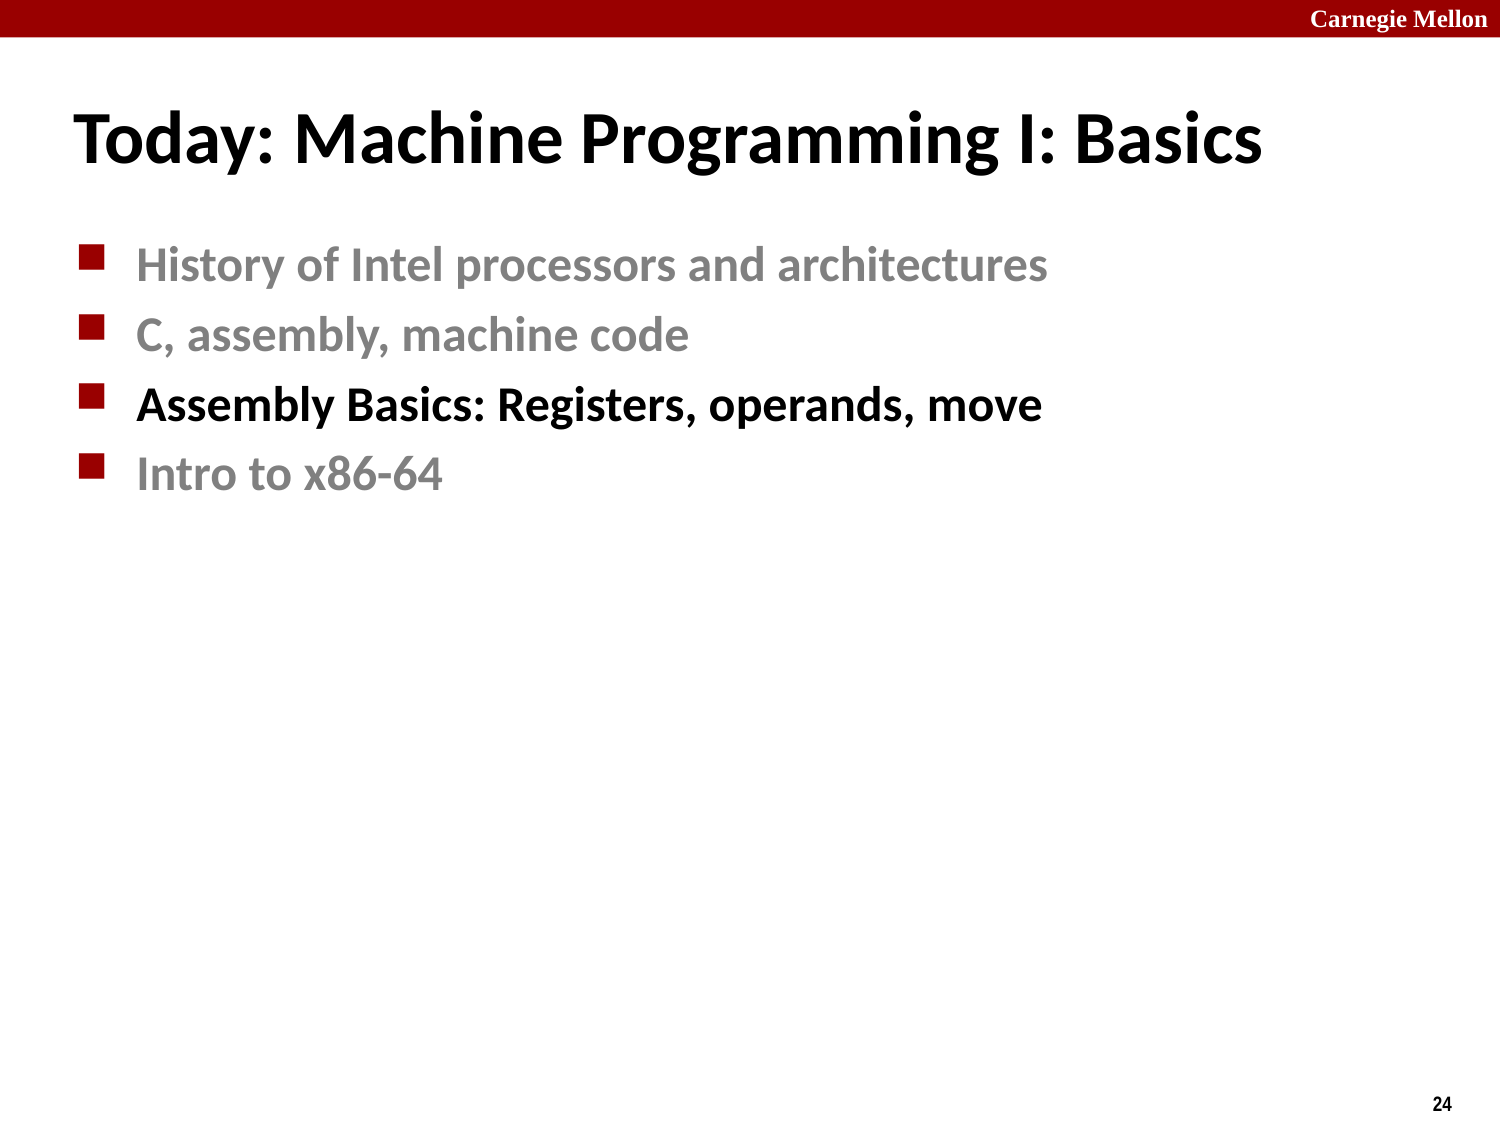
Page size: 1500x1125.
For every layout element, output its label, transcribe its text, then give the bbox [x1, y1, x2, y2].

list History of Intel processors and architectures C, assembly, machine code Assembly Basics: Registers, operands, move Intro to x86-64 [64, 223, 1361, 1040]
title Today: Machine Programming I: Basics [58, 71, 1305, 197]
